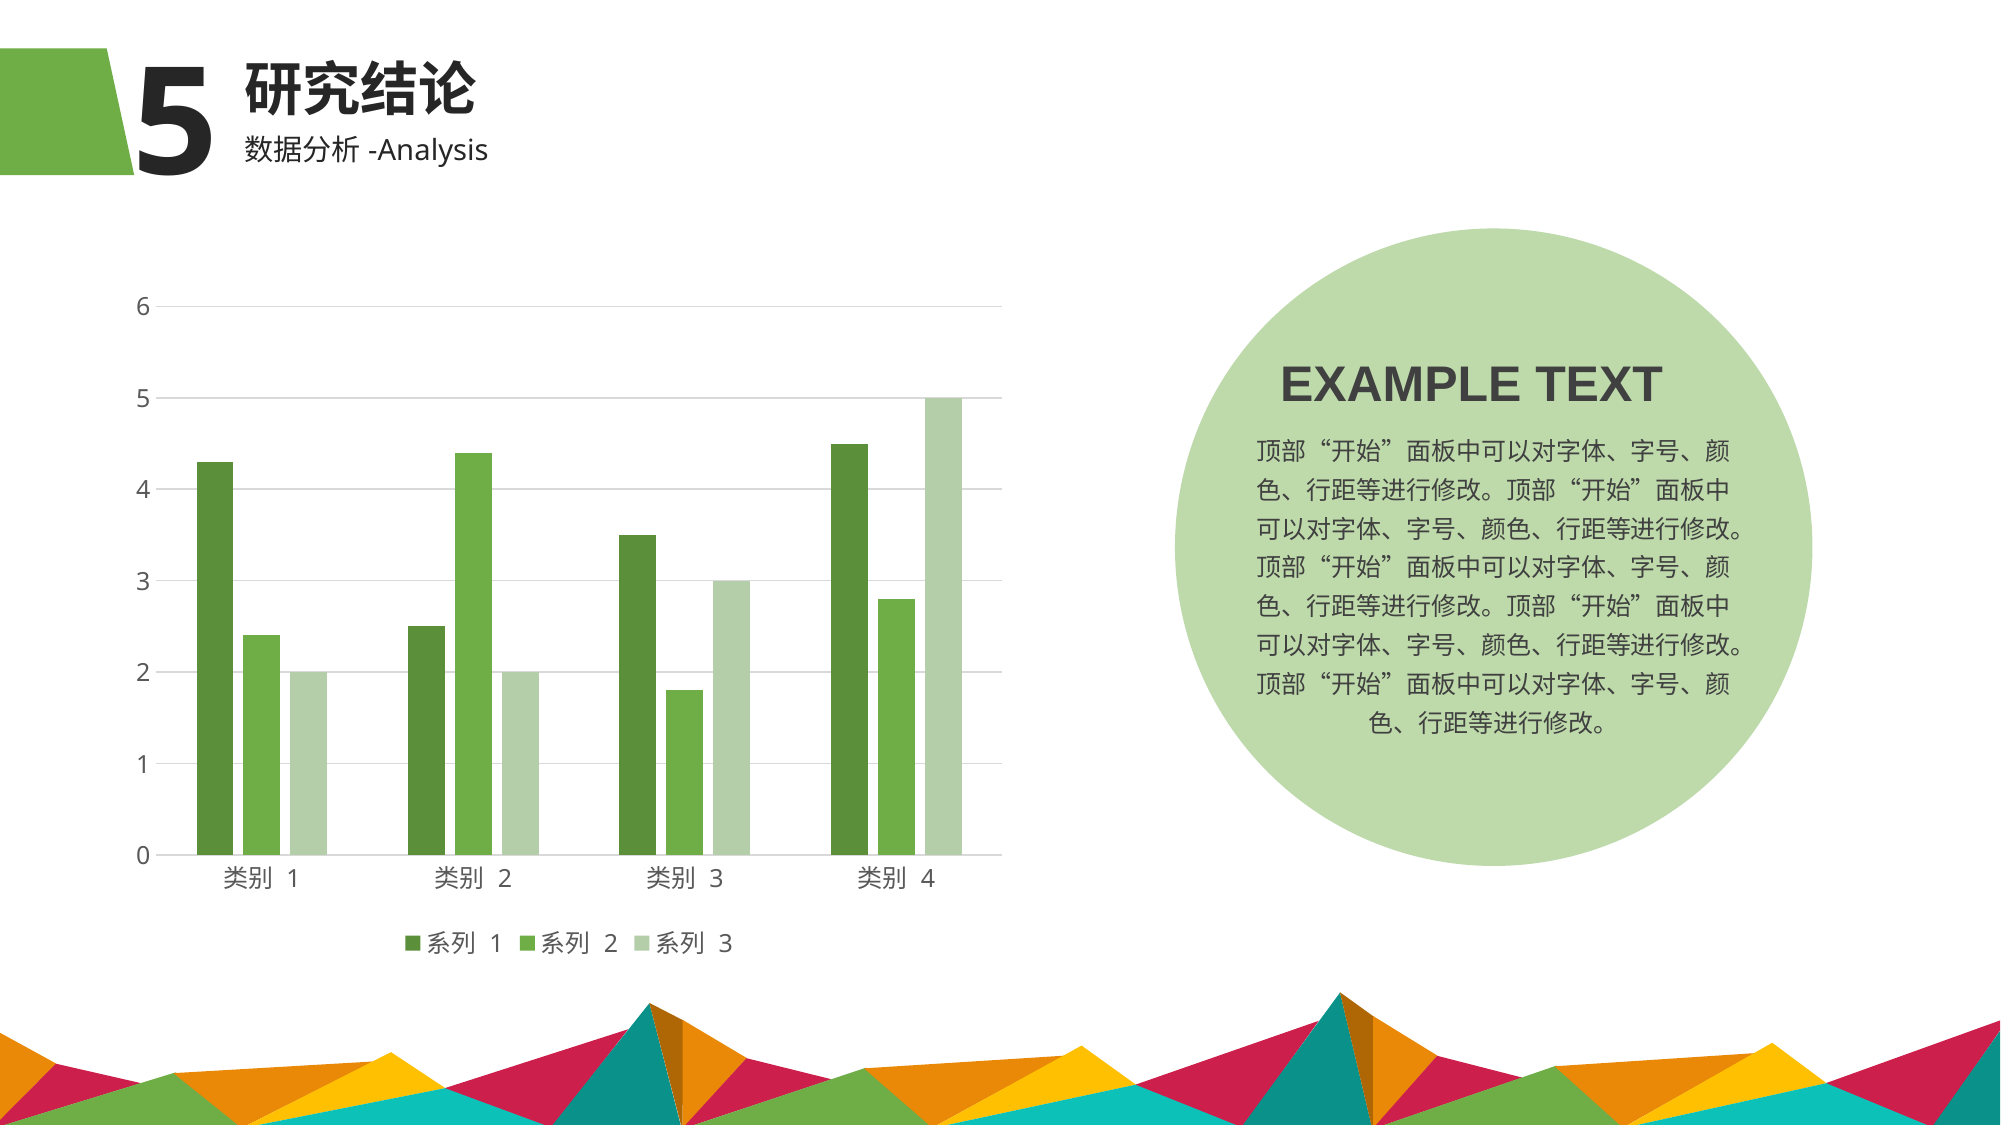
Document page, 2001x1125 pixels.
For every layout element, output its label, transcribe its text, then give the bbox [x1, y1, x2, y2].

list 5 [118, 37, 230, 186]
text_box 顶部“开始”面板中可以对字体、字号、颜色、行距等进行修改。顶部“开始”面板中可以对字体、字号、颜色、行距等进行修改。顶部“开始”面板中可以对字体、字号、颜色、行距等进行修改。顶部“开始”面板中可以对字体、字号、颜色、行距等进行修改。顶部“开始”面板中可以对字体、字号、颜色、行距等进行修改。 [1235, 418, 1752, 745]
chart [118, 275, 1021, 967]
text_box [1242, 745, 1745, 868]
list 研究结论 [229, 53, 748, 128]
text_box [1275, 227, 1712, 313]
text_box EXAMPLE TEXT [1265, 313, 1722, 418]
text_box [1173, 323, 1265, 736]
text_box [1722, 323, 1814, 736]
list 数据分析-Analysis [229, 128, 748, 186]
